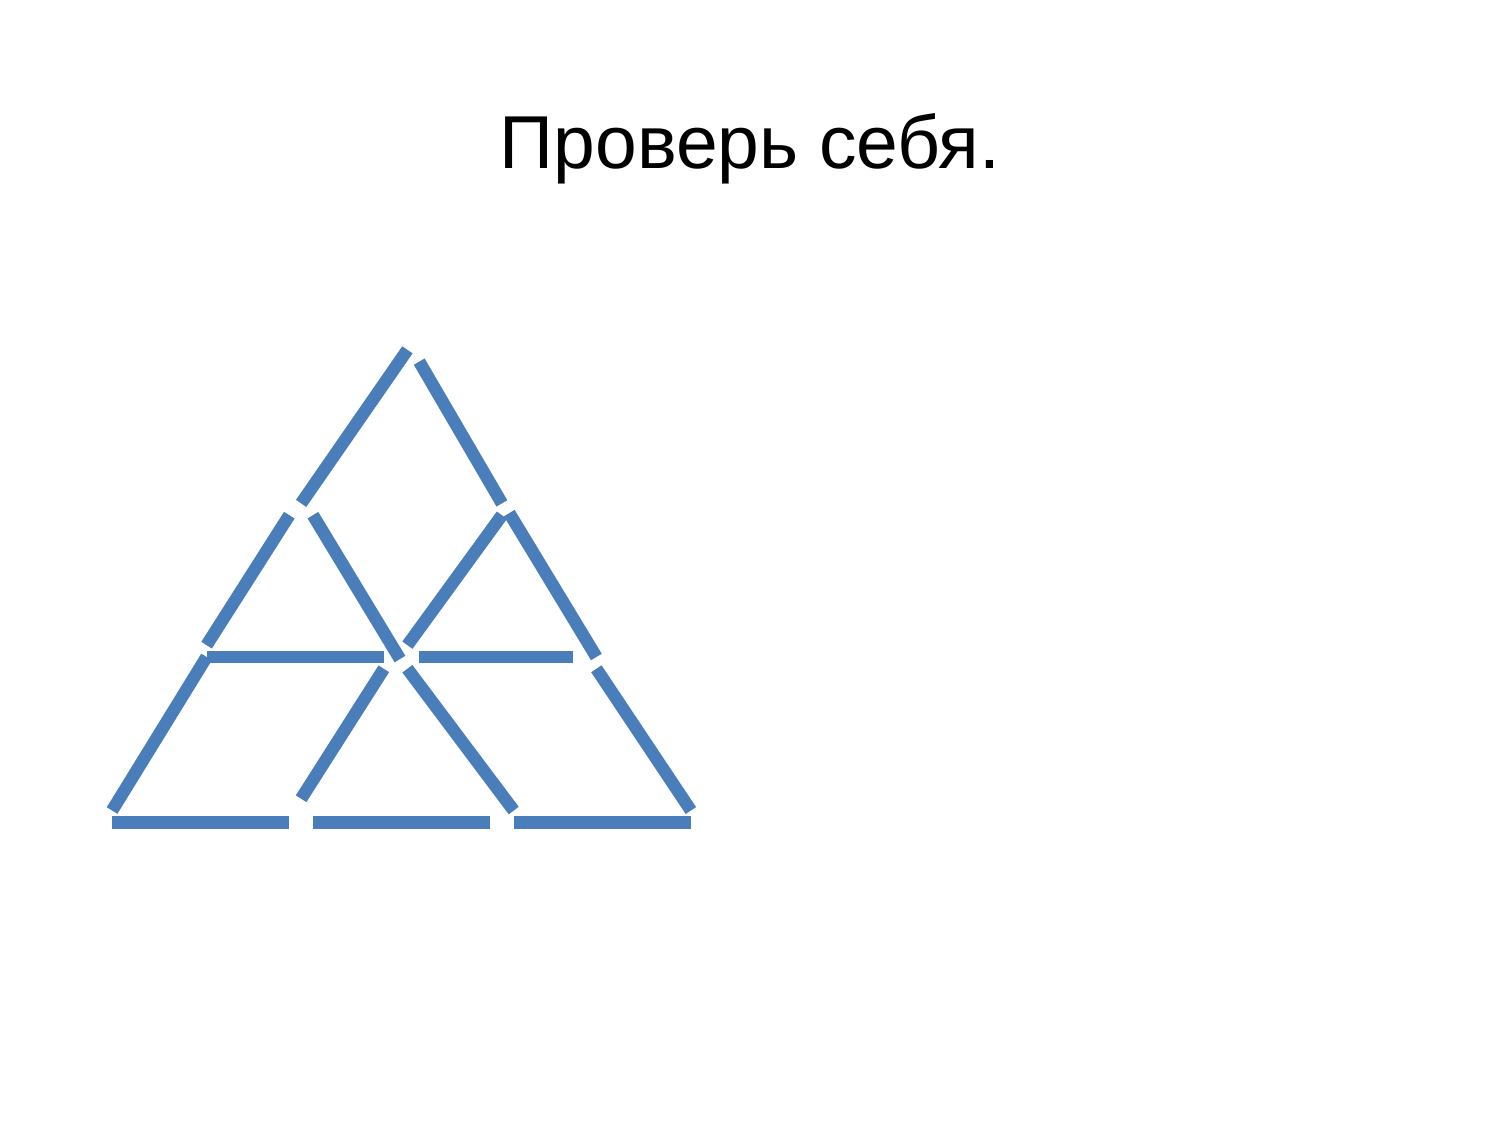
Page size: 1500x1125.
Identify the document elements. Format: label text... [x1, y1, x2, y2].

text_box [407, 668, 514, 811]
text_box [300, 349, 408, 504]
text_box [300, 668, 384, 799]
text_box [206, 514, 290, 646]
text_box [111, 656, 207, 811]
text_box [418, 361, 503, 504]
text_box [596, 668, 692, 811]
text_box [312, 514, 401, 660]
title Проверь себя. [75, 45, 1425, 233]
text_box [509, 512, 597, 658]
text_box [407, 514, 503, 646]
